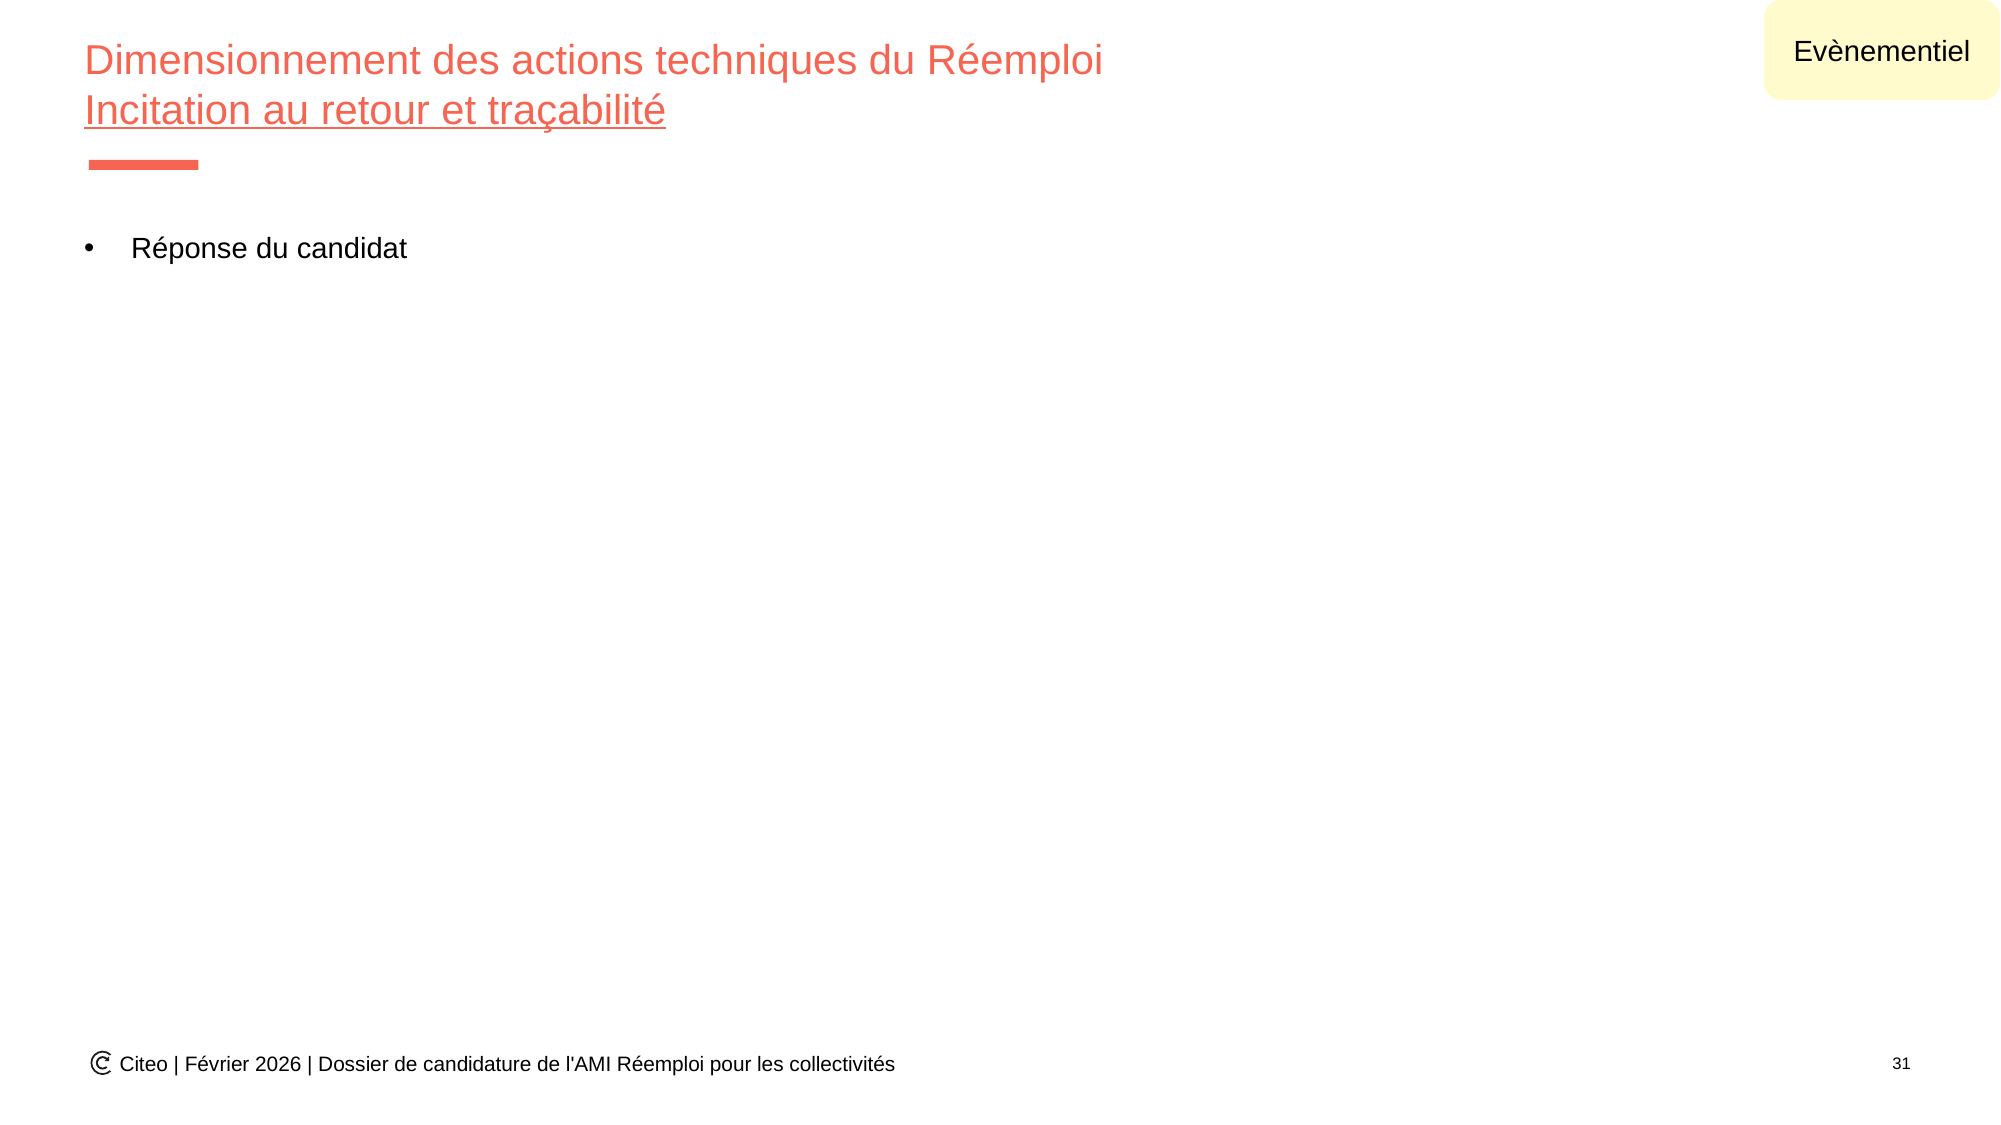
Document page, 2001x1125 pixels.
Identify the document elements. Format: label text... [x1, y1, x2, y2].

text_box Réponse du candidat [68, 221, 1826, 1009]
text_box Evènementiel [1763, 0, 2000, 102]
title Dimensionnement des actions techniques du Réemploi Incitation au retour et traçabilité [69, 16, 1654, 149]
footer Citeo | Février 2026 | Dossier de candidature de l'AMI Réemploi pour les collectivités [119, 1032, 1799, 1093]
slide_number 31 [1808, 1032, 1927, 1094]
